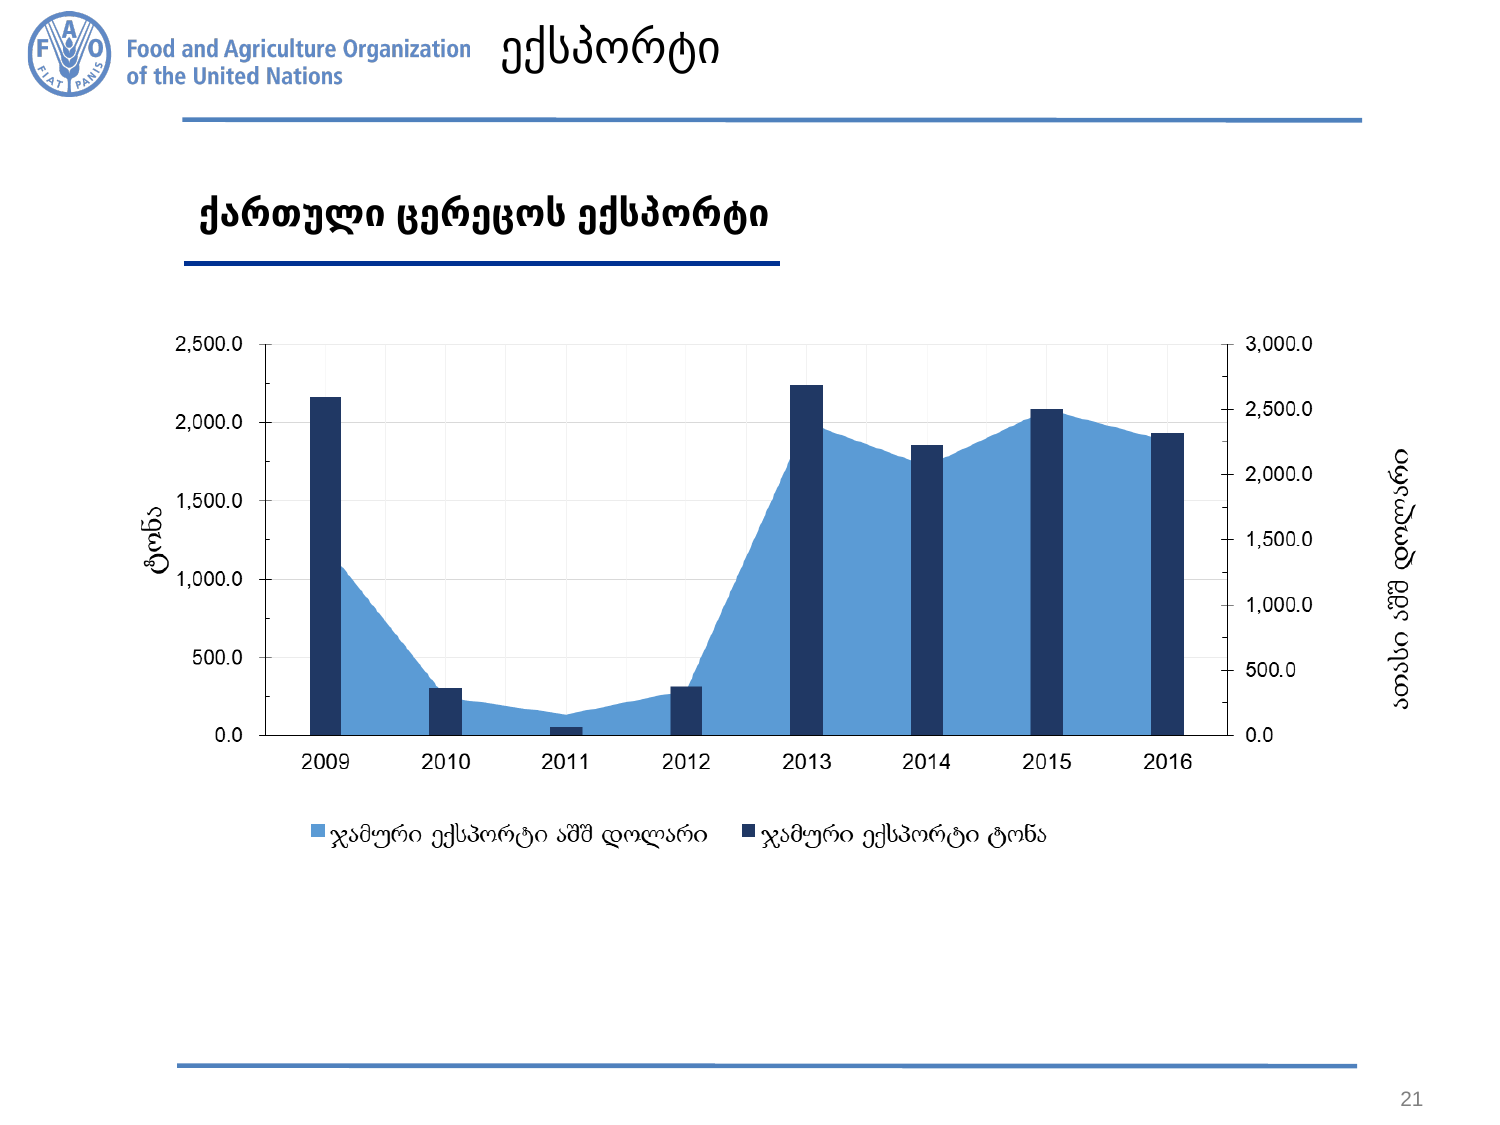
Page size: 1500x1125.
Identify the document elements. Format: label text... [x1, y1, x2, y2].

title ექსპორტი [485, 0, 1477, 97]
slide_number 21 [1286, 1068, 1439, 1125]
text_box ქართული ცერეცოს ექსპორტი [183, 181, 902, 242]
picture [39, 315, 1500, 873]
picture [27, 11, 470, 97]
